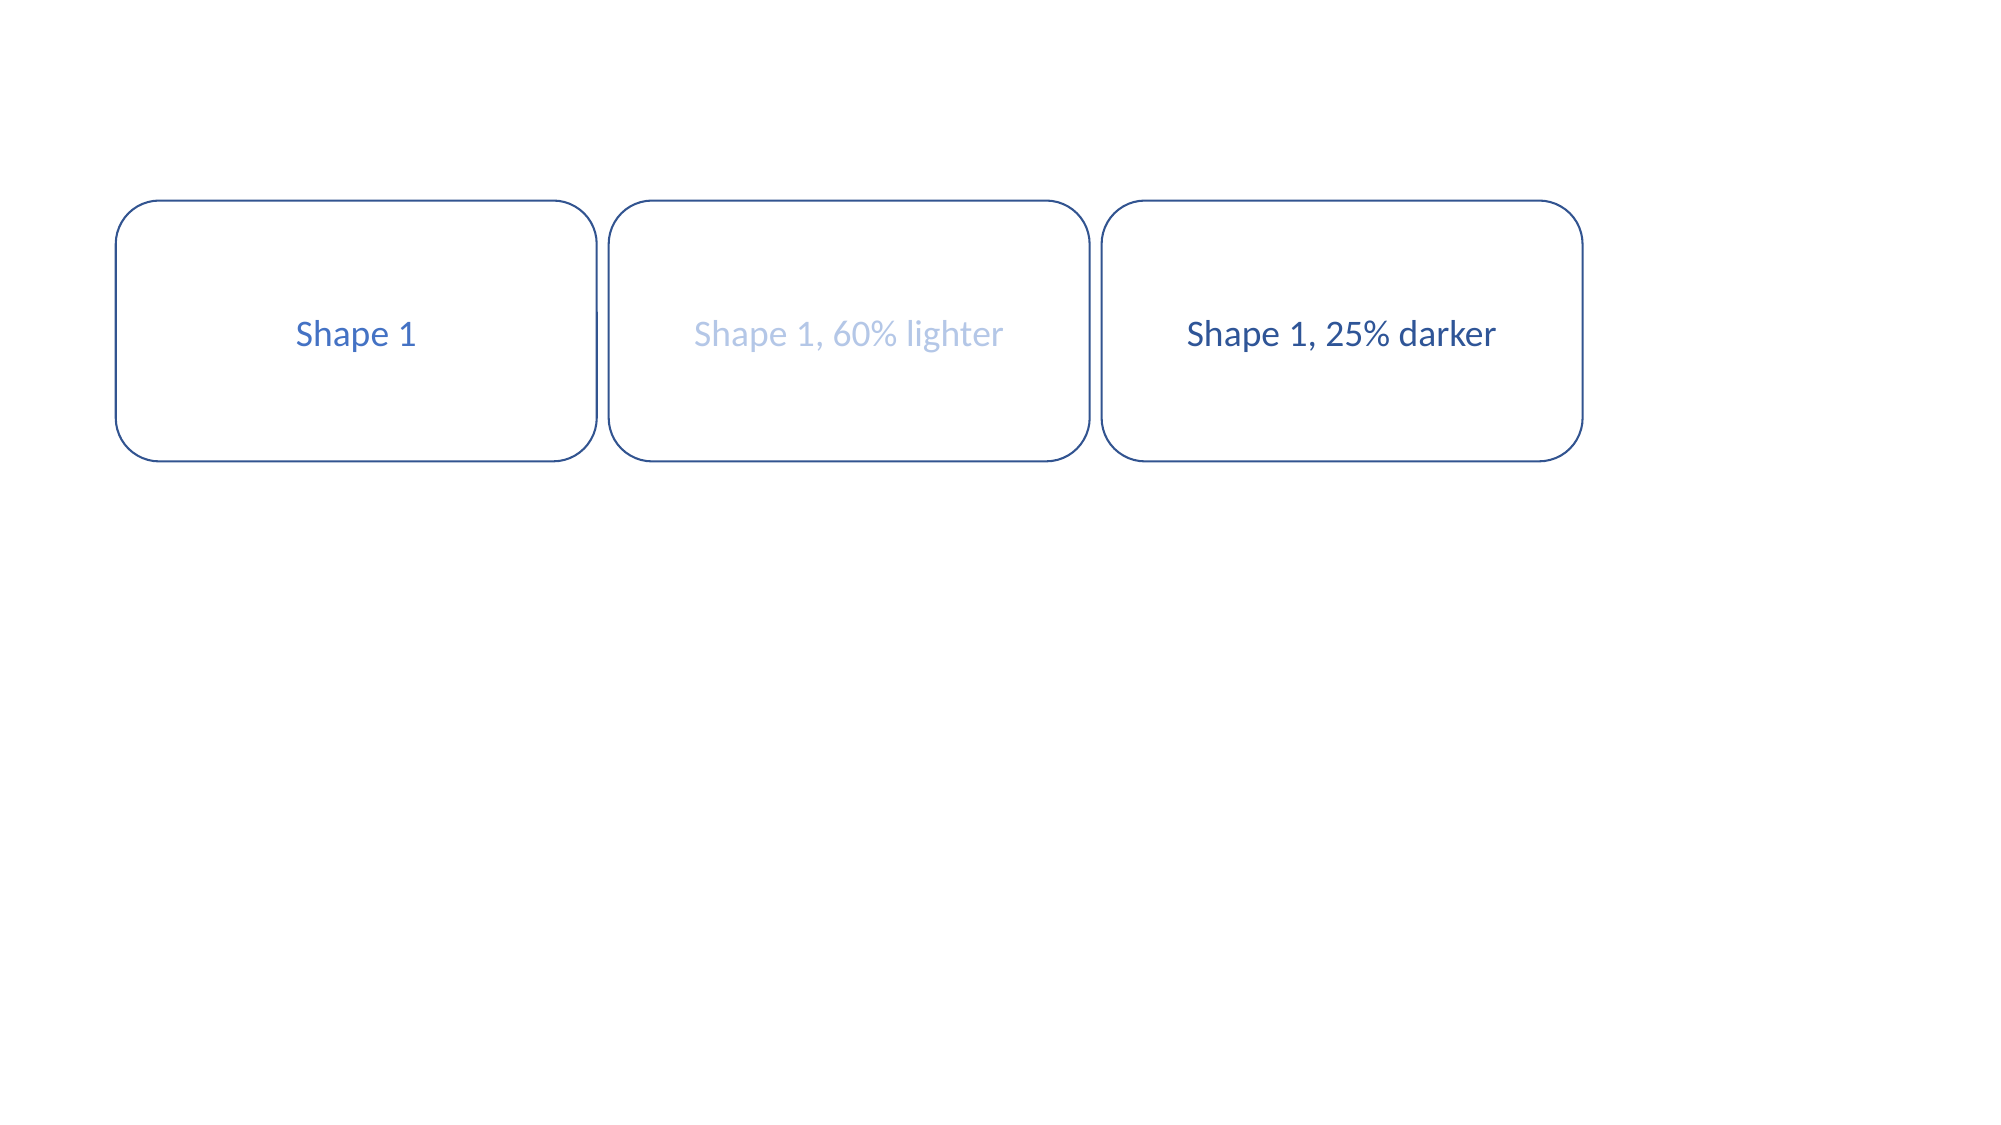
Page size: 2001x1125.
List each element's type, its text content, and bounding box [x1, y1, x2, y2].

text_box Shape 1 [114, 199, 598, 463]
text_box Shape 1, 25% darker [1100, 199, 1584, 463]
text_box Shape 1, 60% lighter [607, 199, 1091, 463]
